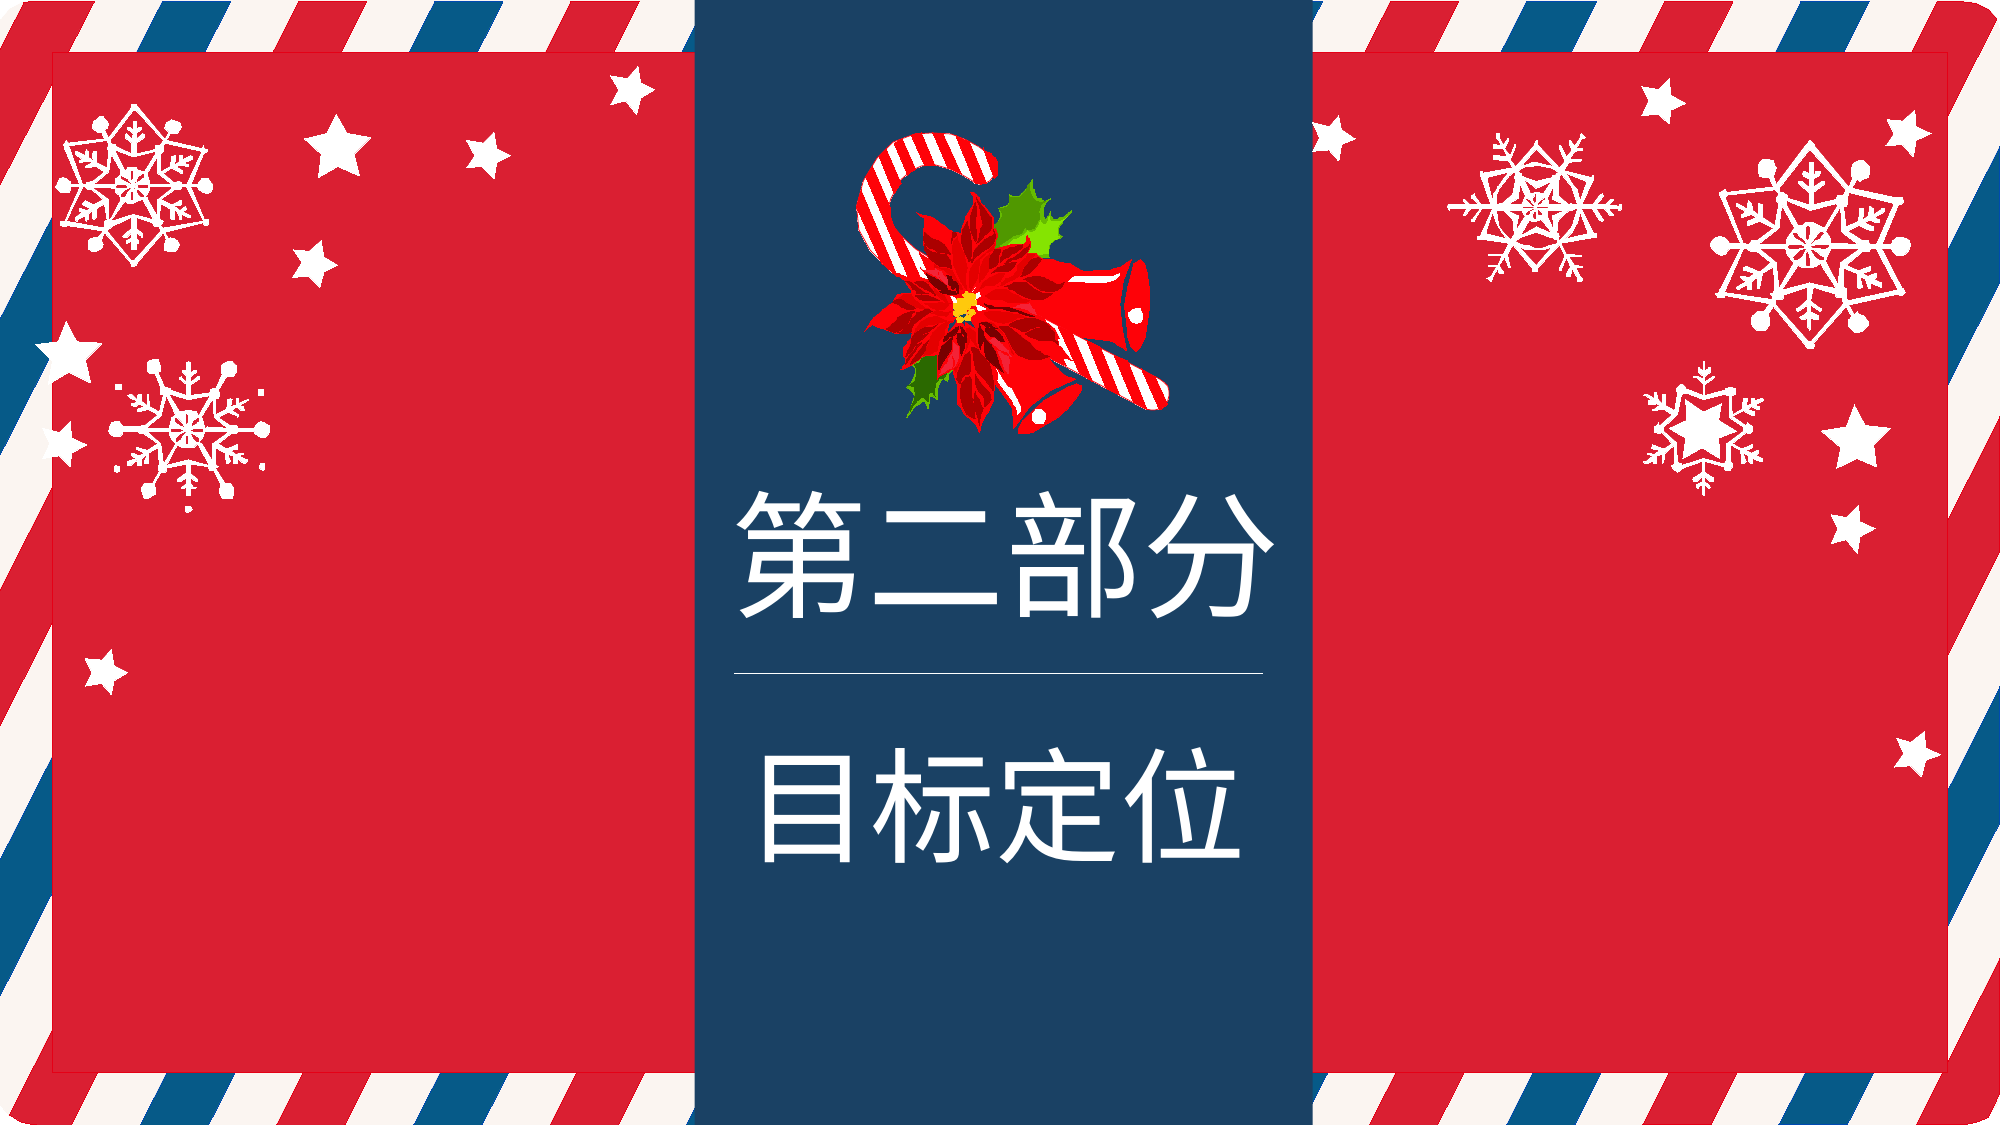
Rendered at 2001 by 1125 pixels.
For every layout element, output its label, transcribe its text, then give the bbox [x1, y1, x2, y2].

text_box [1894, 731, 1941, 777]
text_box [1885, 110, 1932, 157]
text_box [694, 0, 1314, 1125]
text_box [1312, 115, 1356, 161]
text_box [292, 240, 338, 288]
text_box [85, 649, 128, 695]
text_box 第二部分 [715, 462, 1296, 643]
text_box [114, 465, 120, 473]
text_box [1710, 140, 1911, 349]
text_box [259, 463, 265, 471]
text_box [108, 359, 270, 499]
text_box [1447, 133, 1622, 282]
text_box [35, 321, 102, 385]
text_box [304, 114, 371, 178]
text_box [1821, 404, 1891, 469]
text_box [610, 66, 655, 115]
text_box [1669, 399, 1737, 459]
text_box 目标定位 [679, 721, 1313, 886]
text_box [1831, 505, 1876, 554]
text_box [856, 132, 1169, 434]
text_box [1643, 361, 1764, 496]
text_box [1641, 78, 1686, 124]
text_box [42, 421, 87, 467]
text_box [466, 132, 511, 179]
text_box [258, 389, 264, 396]
text_box [115, 384, 122, 390]
text_box [55, 104, 213, 267]
text_box [185, 506, 193, 513]
